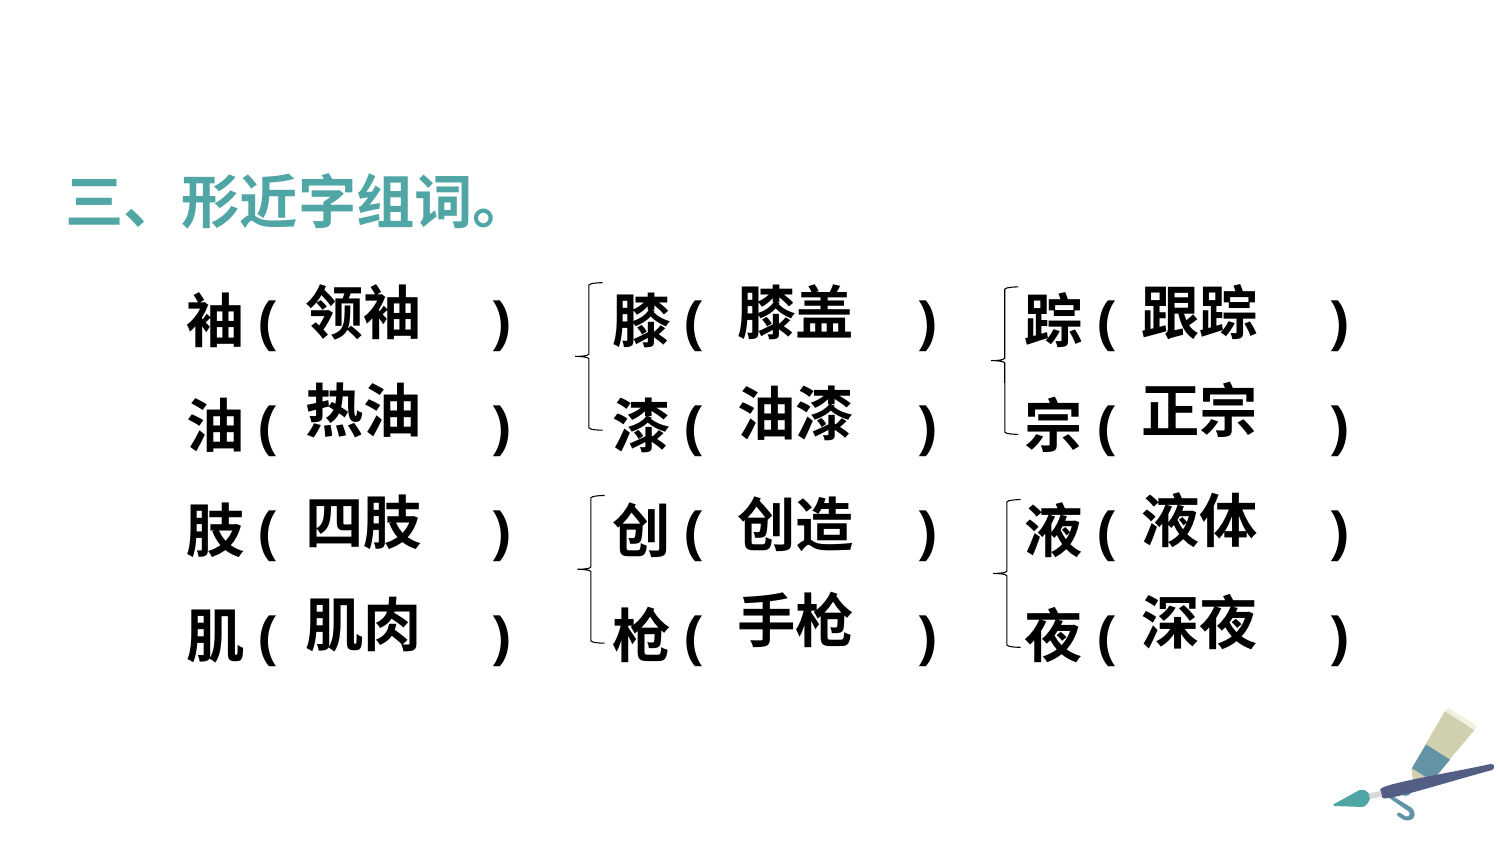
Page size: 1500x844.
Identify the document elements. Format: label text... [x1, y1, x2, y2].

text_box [1358, 708, 1481, 844]
text_box 领袖 [290, 268, 438, 354]
text_box [993, 499, 1021, 648]
text_box [577, 494, 605, 644]
text_box 热油 [290, 367, 438, 452]
text_box 肌肉 [290, 580, 438, 666]
text_box 三、形近字组词。 [50, 123, 657, 243]
text_box 四肢 [290, 478, 437, 564]
text_box 创造 [722, 481, 870, 566]
text_box [991, 286, 1019, 435]
text_box 正宗 [1126, 367, 1273, 452]
text_box 深夜 [1126, 578, 1273, 664]
text_box 膝盖 [722, 268, 870, 354]
text_box 液体 [1126, 476, 1273, 562]
text_box 油漆 [722, 369, 870, 455]
text_box 手枪 [722, 576, 870, 662]
text_box 袖( ) 膝( ) 踪( ) 油( ) 漆( ) 宗( ) 肢( ) 创( ) 液( ) 肌( ) 枪( ) 夜( ) [171, 241, 1489, 677]
text_box 跟踪 [1126, 268, 1273, 354]
text_box [575, 282, 603, 431]
